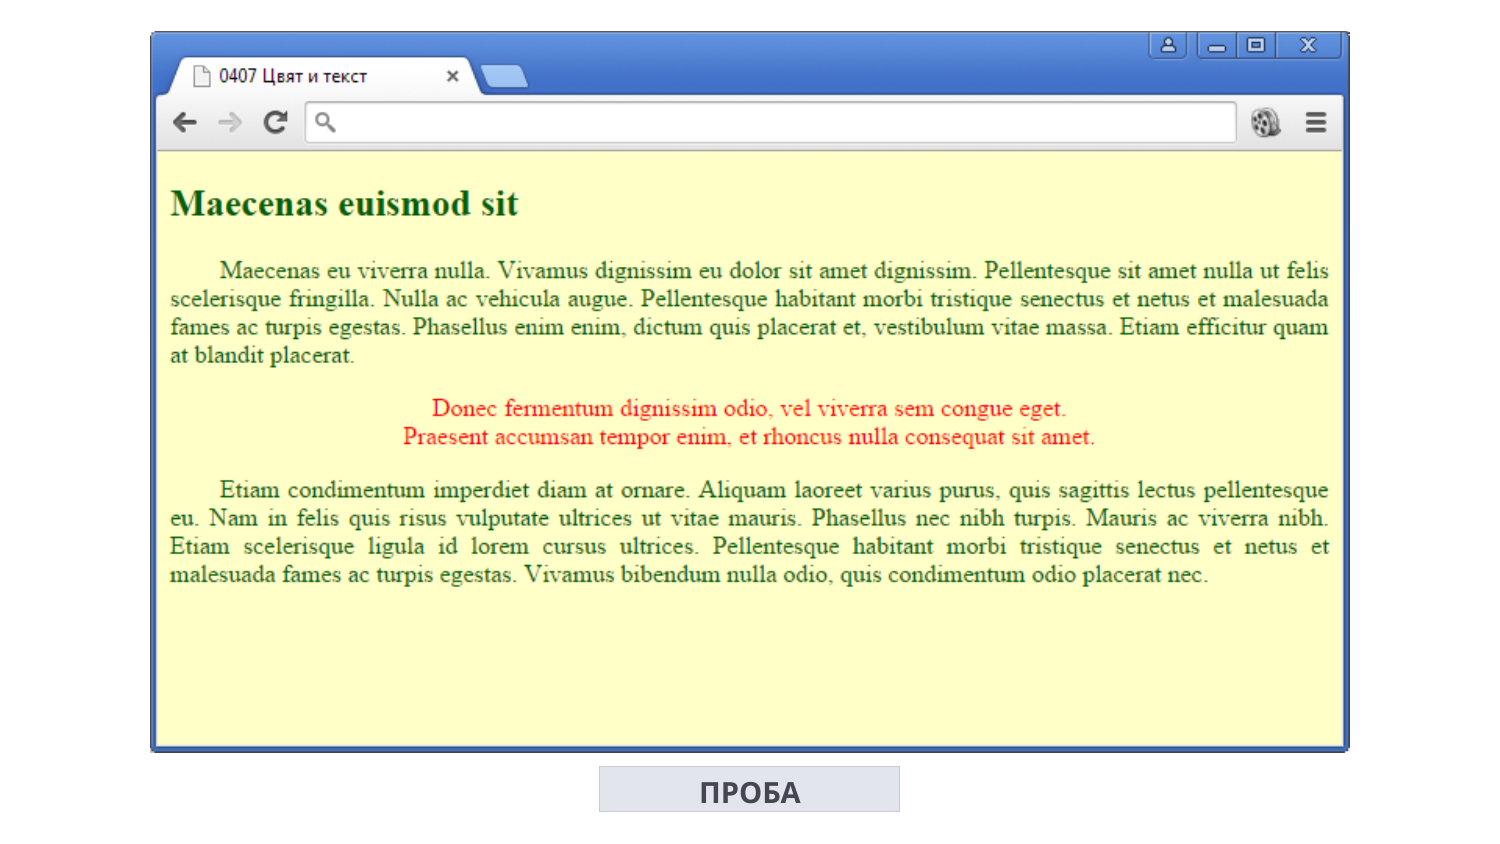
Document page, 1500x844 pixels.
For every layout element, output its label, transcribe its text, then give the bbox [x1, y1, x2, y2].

text_box ПРОБА [599, 766, 900, 812]
picture [149, 31, 1351, 753]
